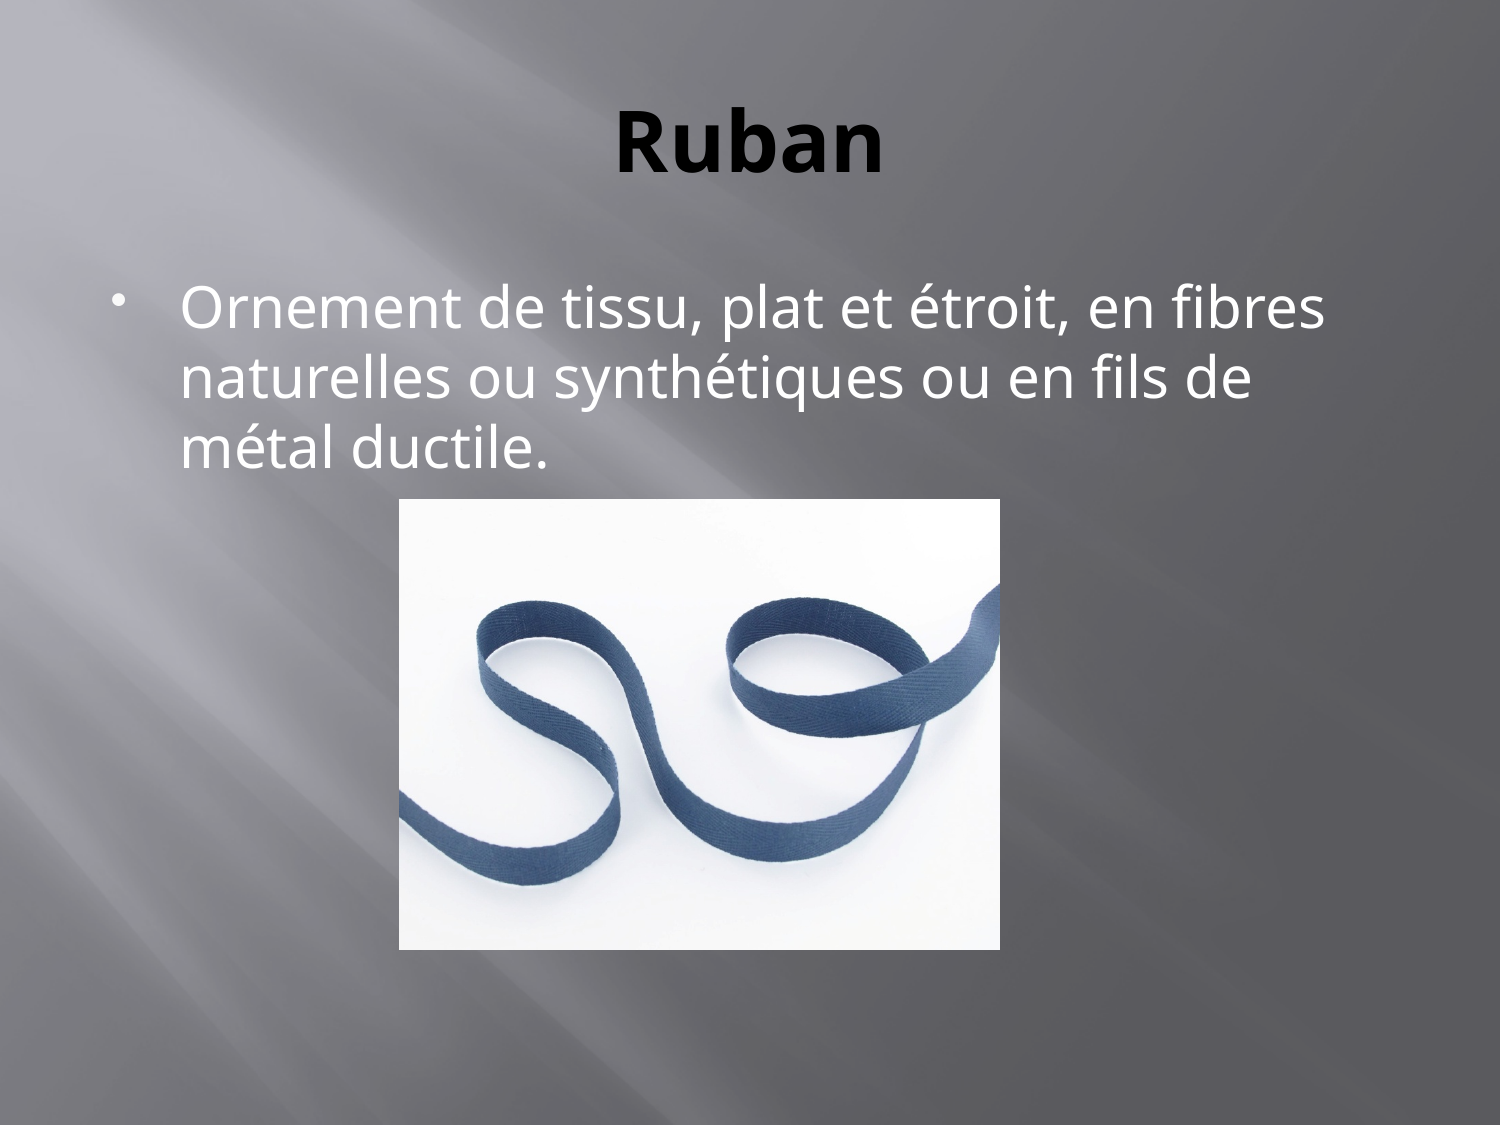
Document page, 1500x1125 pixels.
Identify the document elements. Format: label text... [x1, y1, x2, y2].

list Ornement de tissu, plat et étroit, en fibres naturelles ou synthétiques ou en fils de métal ductile. [75, 262, 1425, 500]
title Ruban [75, 45, 1425, 233]
picture [399, 499, 1001, 951]
